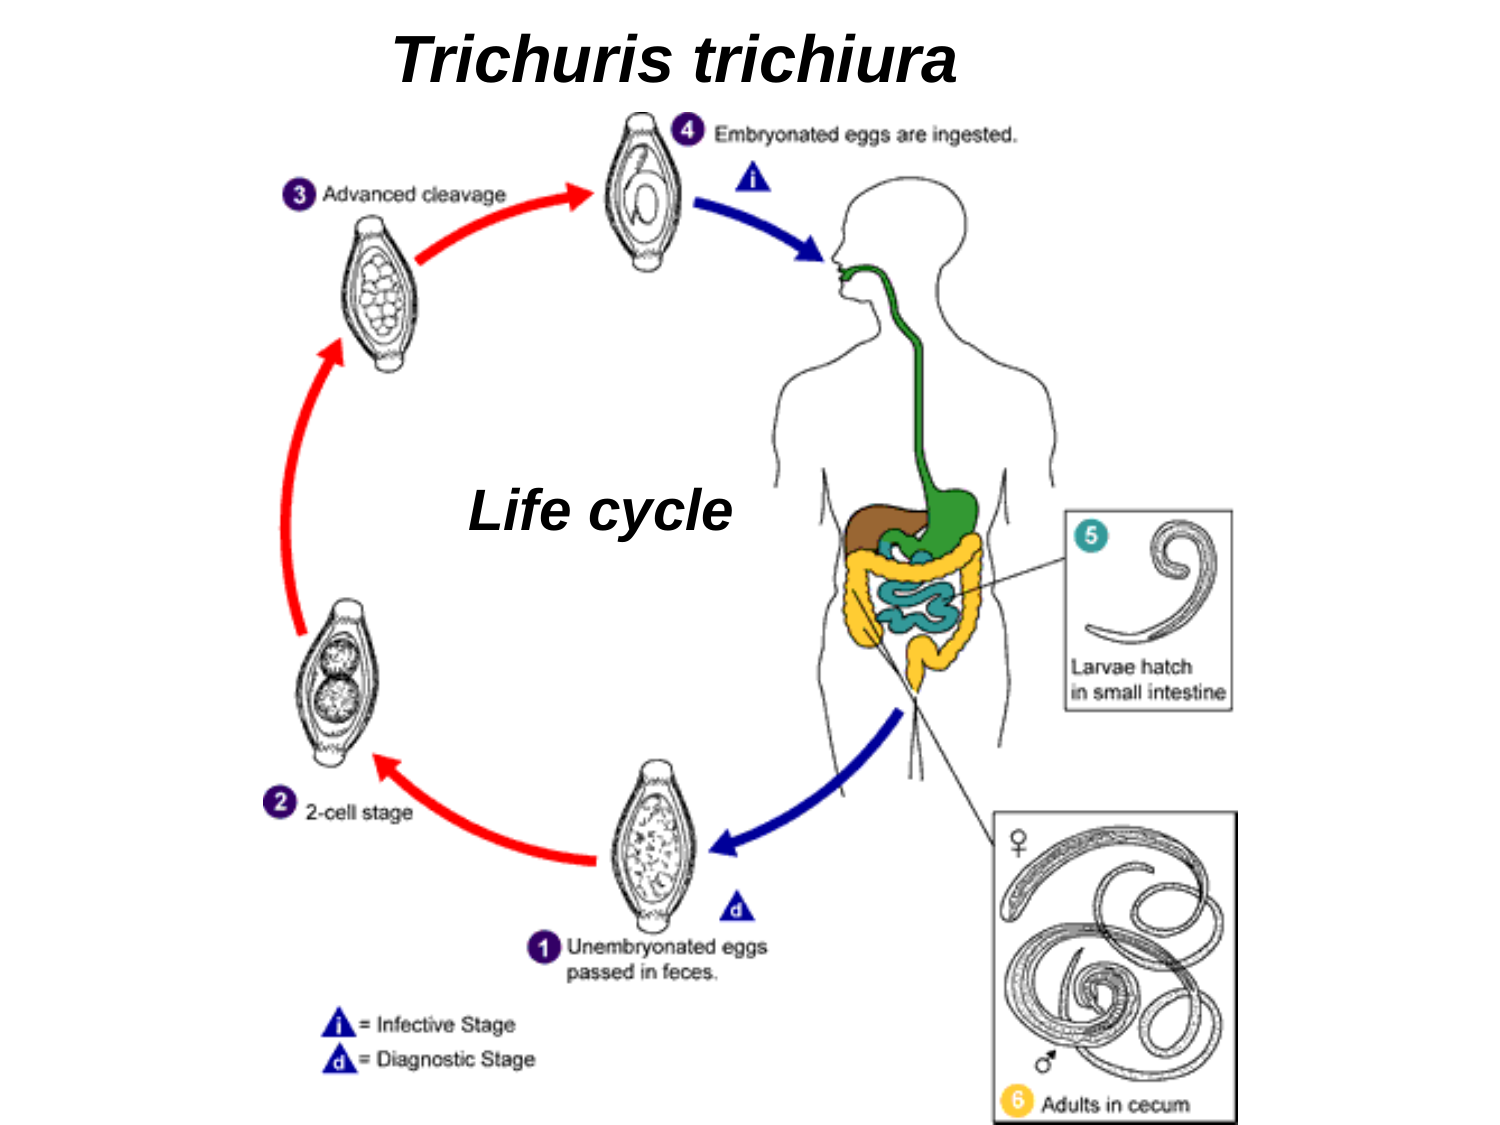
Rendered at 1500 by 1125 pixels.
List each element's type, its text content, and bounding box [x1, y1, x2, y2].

picture [263, 112, 1238, 1125]
title Trichuris trichiura [0, 0, 1351, 113]
